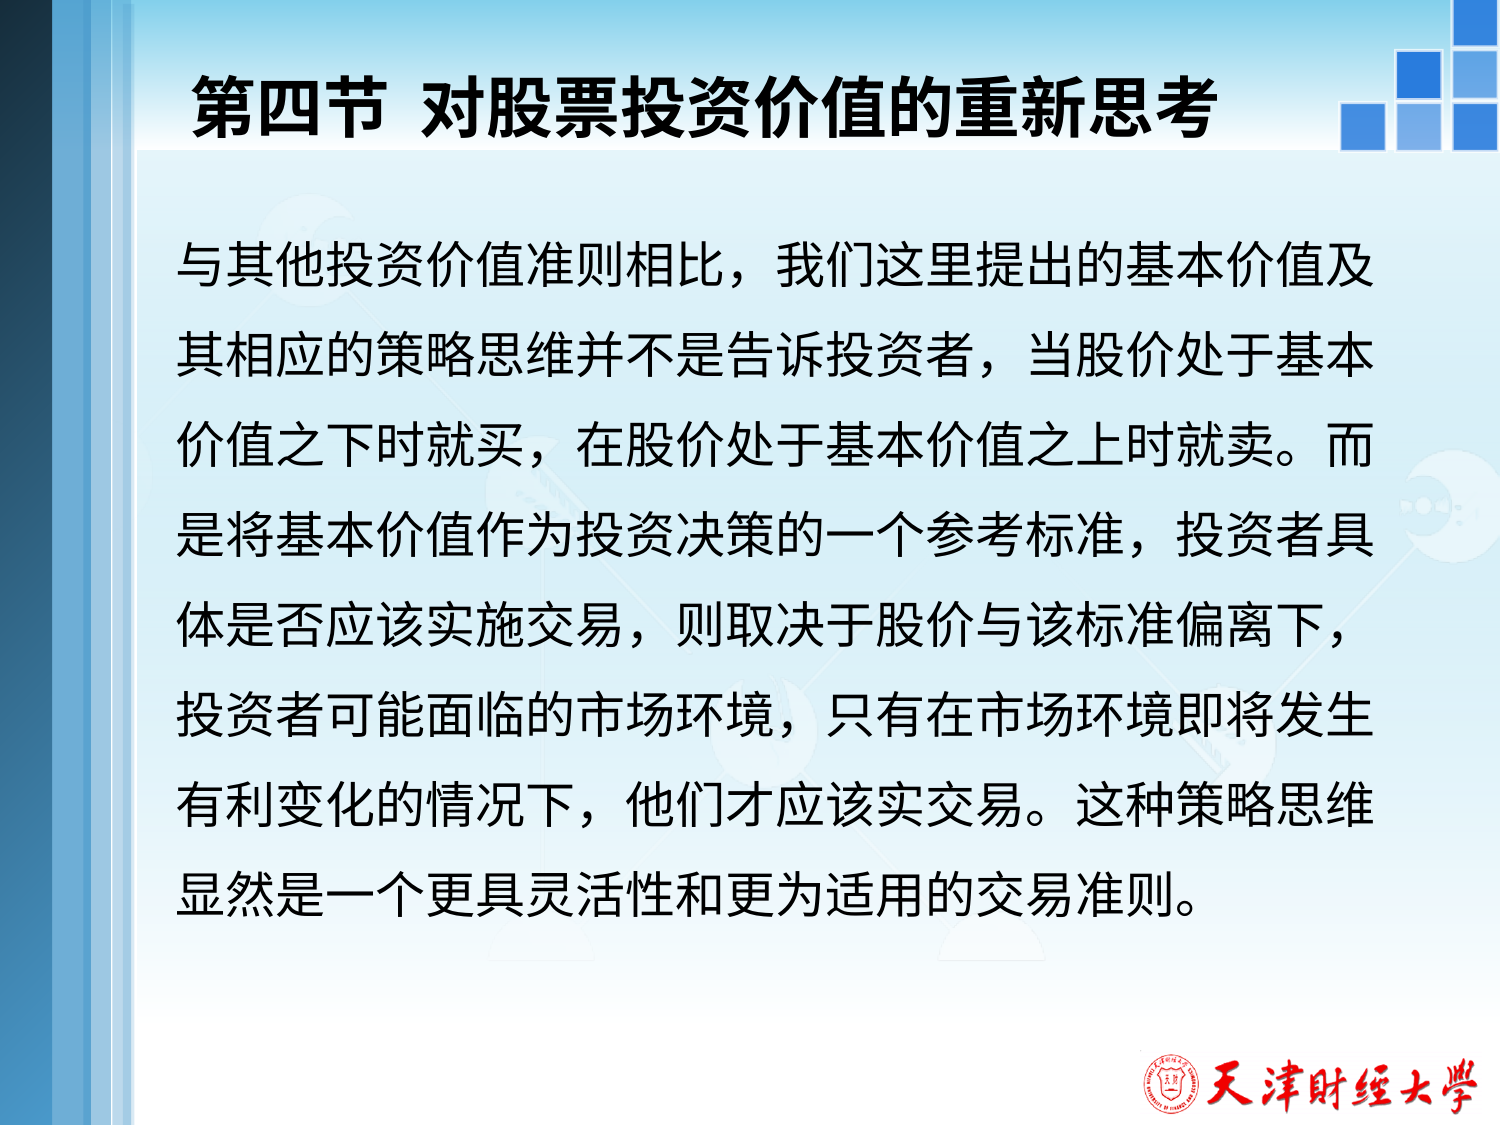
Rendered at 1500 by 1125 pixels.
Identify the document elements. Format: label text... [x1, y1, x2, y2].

text_box 与其他投资价值准则相比，我们这里提出的基本价值及其相应的策略思维并不是告诉投资者，当股价处于基本价值之下时就买，在股价处于基本价值之上时就卖。而是将基本价值作为投资决策的一个参考标准，投资者具体是否应该实施交易，则取决于股价与该标准偏离下，投资者可能面临的市场环境，只有在市场环境即将发生有利变化的情况下，他们才应该实交易。这种策略思维显然是一个更具灵活性和更为适用的交易准则。 [161, 196, 1410, 932]
text_box 第四节 对股票投资价值的重新思考 [174, 74, 1341, 138]
picture [132, 150, 1500, 965]
picture [1131, 1049, 1500, 1119]
